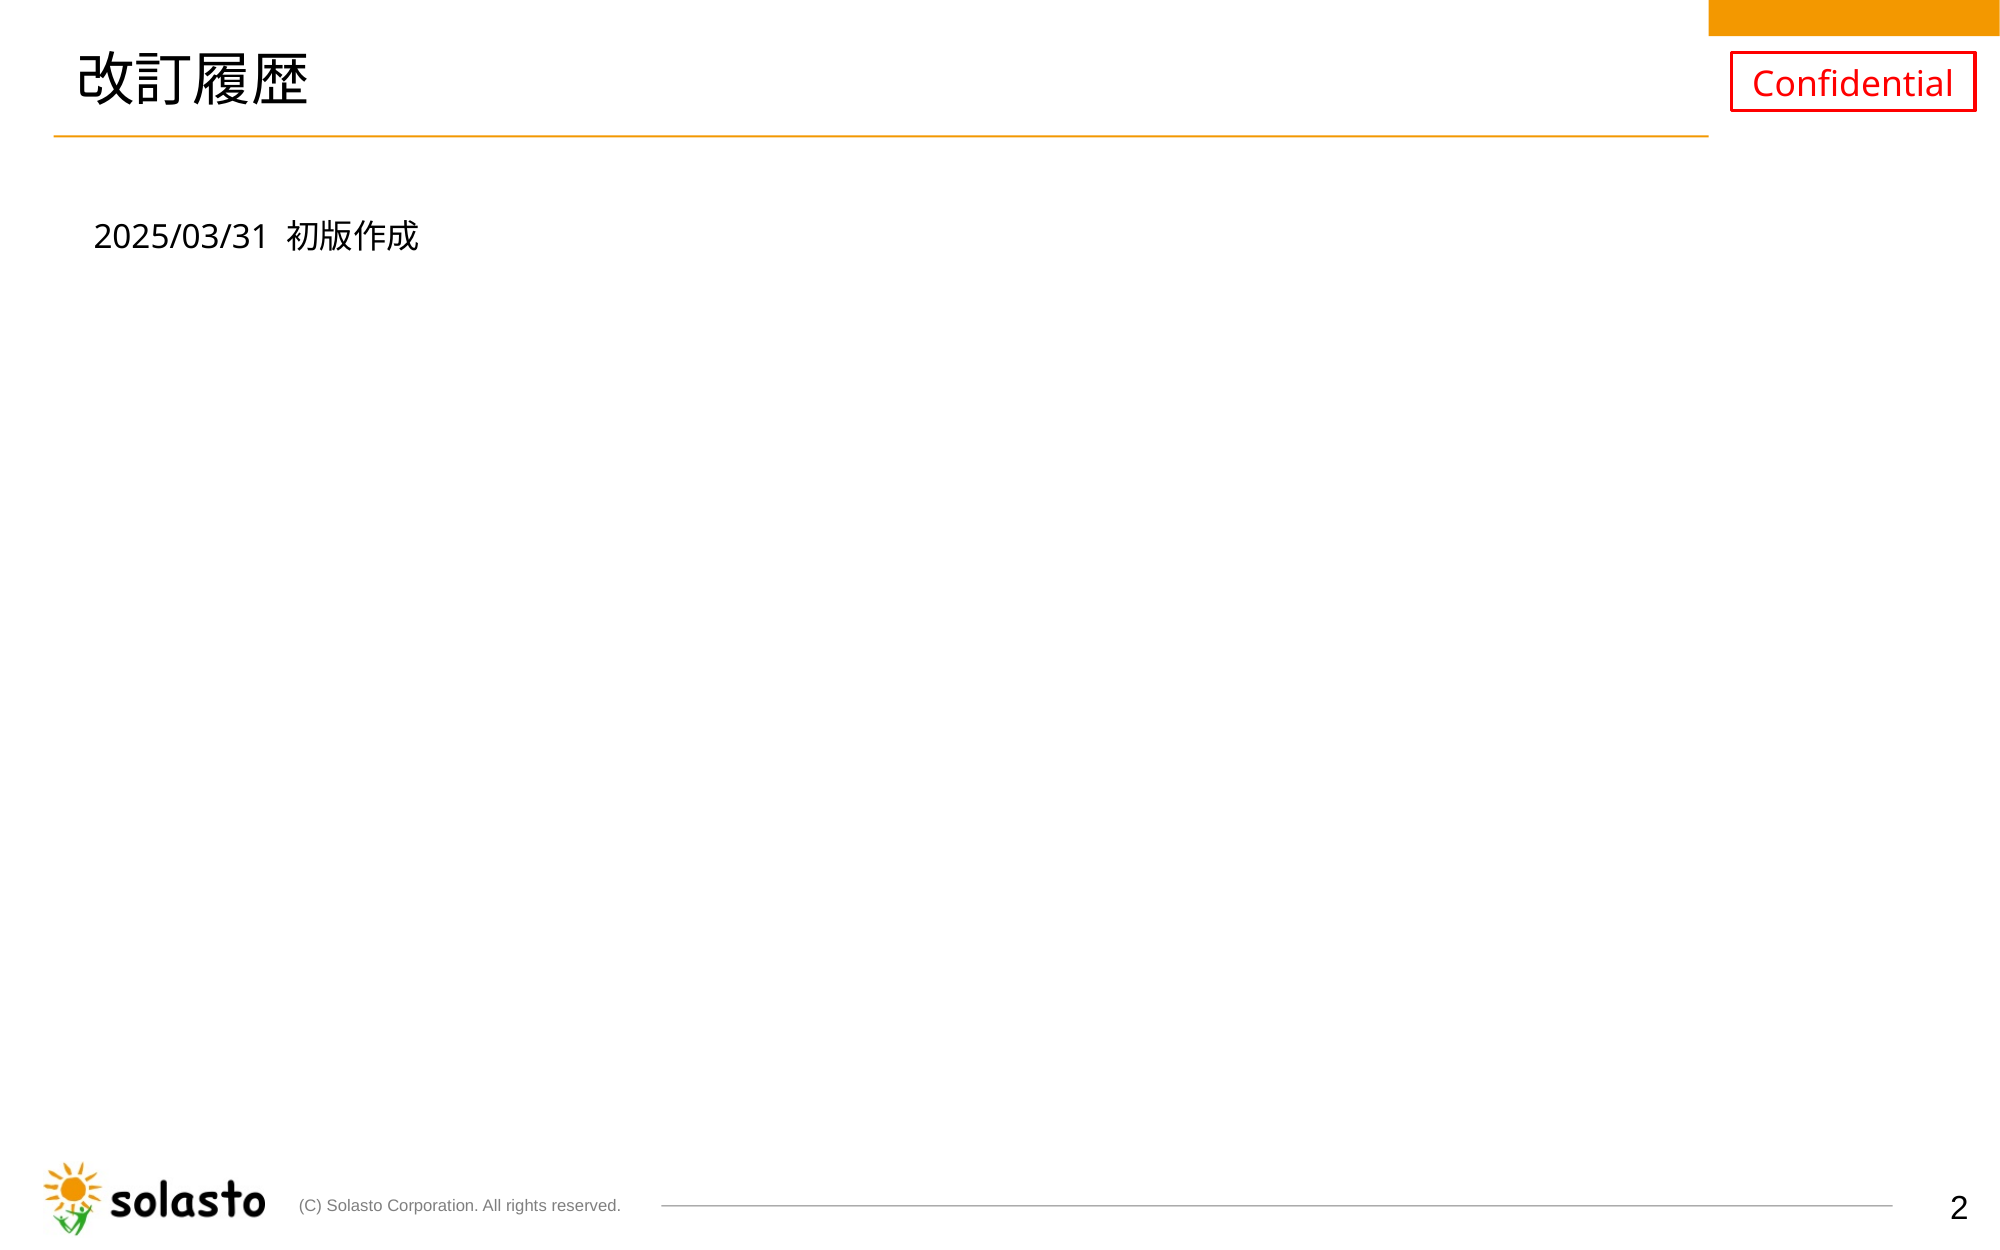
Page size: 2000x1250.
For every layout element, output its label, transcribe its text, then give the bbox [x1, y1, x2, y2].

text_box 2025/03/31 初版作成 [78, 187, 1886, 1003]
picture [43, 1161, 265, 1238]
title 改訂履歴 [61, 34, 1709, 121]
